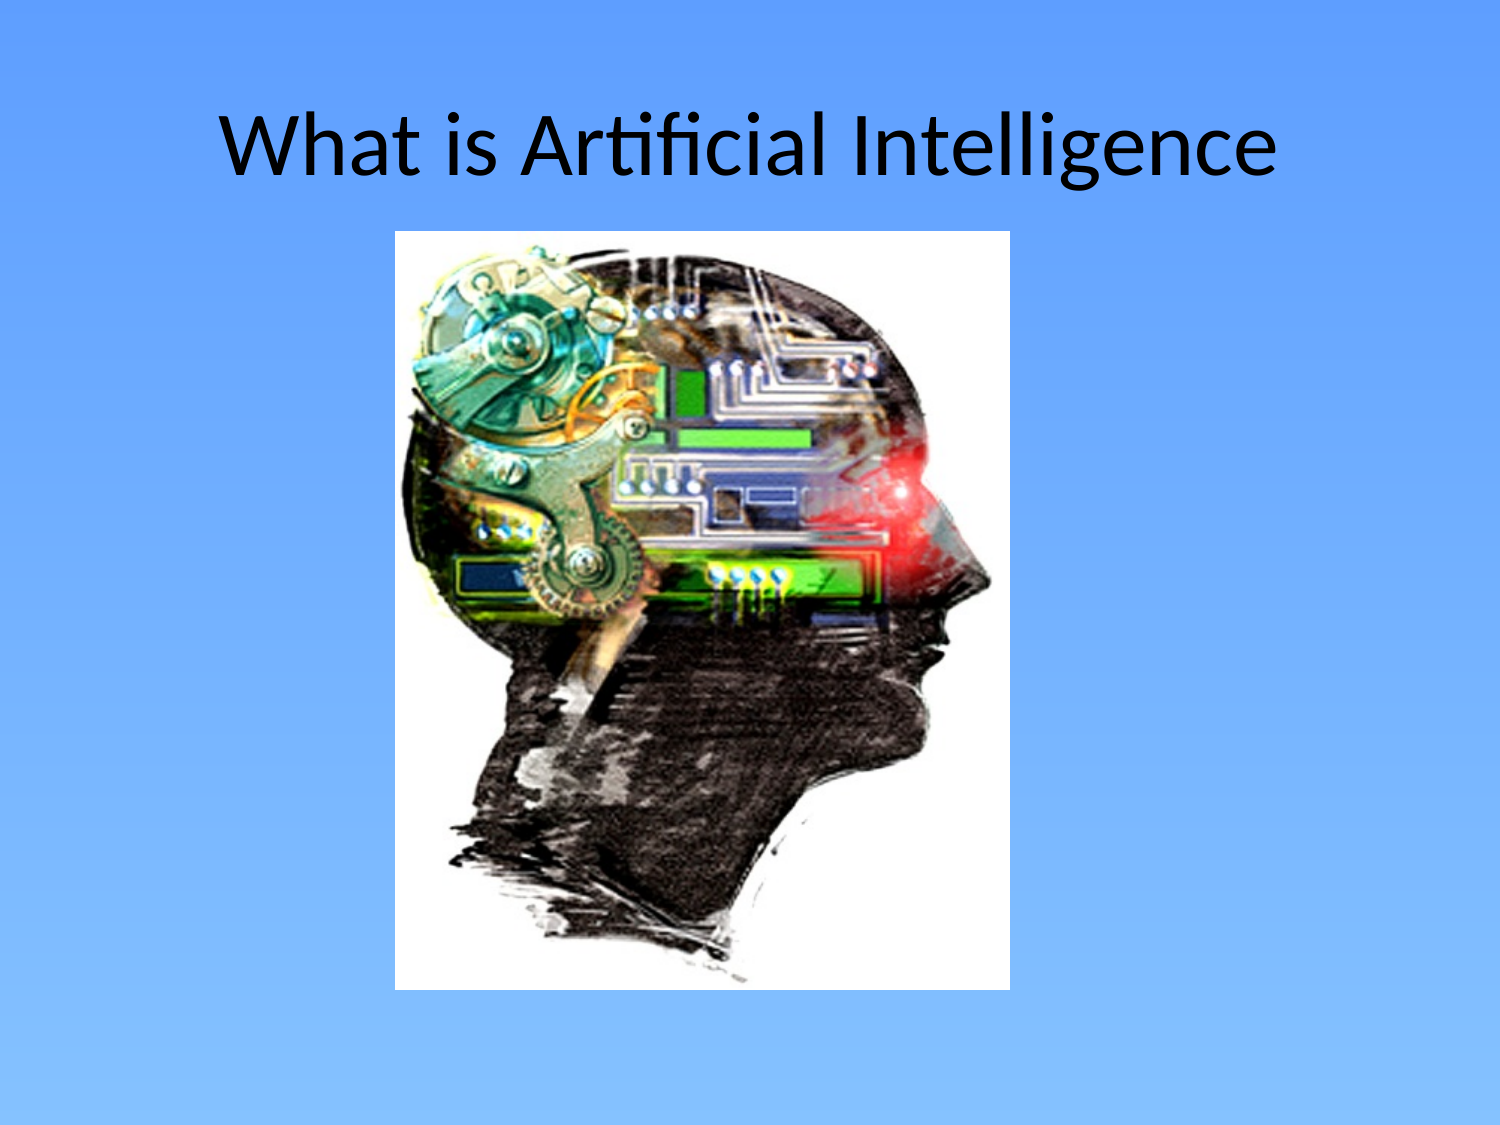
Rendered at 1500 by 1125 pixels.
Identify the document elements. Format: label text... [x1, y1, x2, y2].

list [395, 231, 1011, 990]
title What is Artificial Intelligence [75, 45, 1425, 233]
